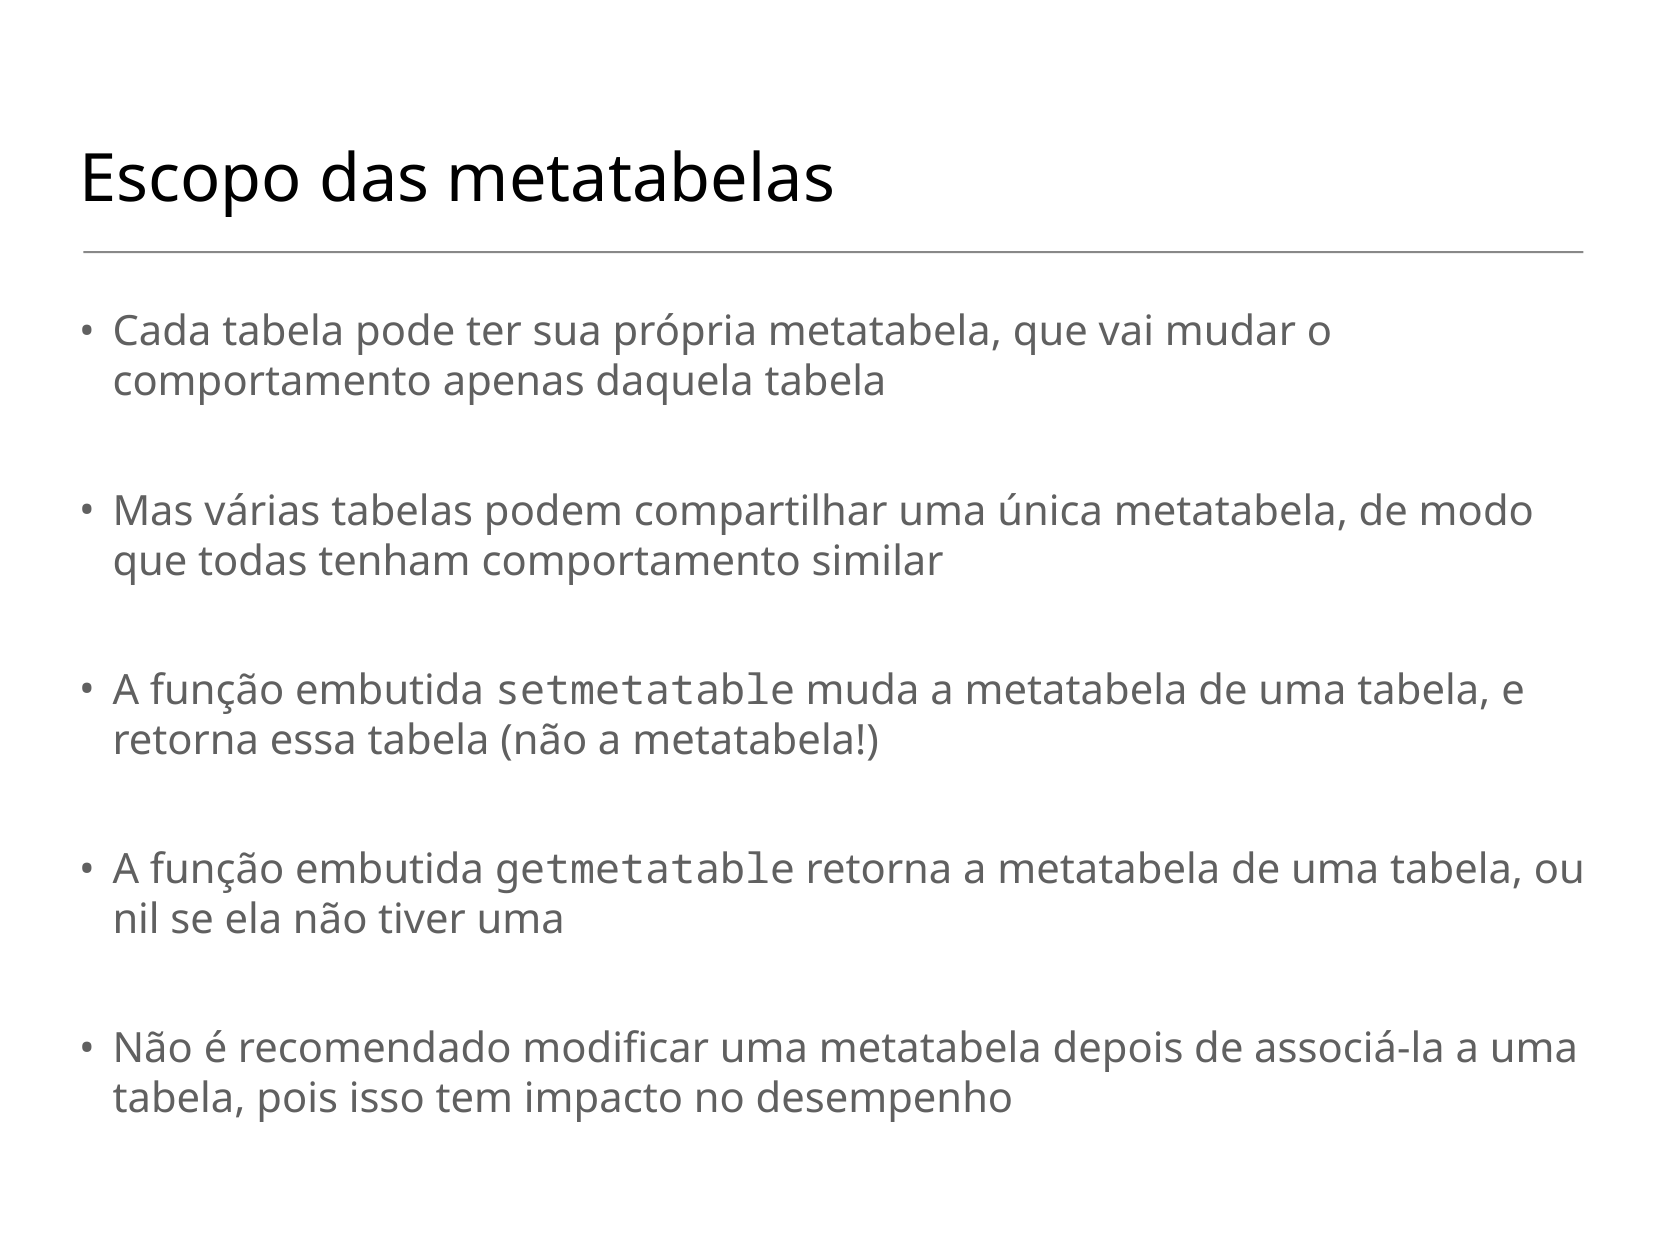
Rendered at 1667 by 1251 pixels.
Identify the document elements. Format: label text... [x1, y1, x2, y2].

list Cada tabela pode ter sua própria metatabela, que vai mudar o comportamento apenas daquela tabela Mas várias tabelas podem compartilhar uma única metatabela, de modo que todas tenham comportamento similar A função embutida setmetatable muda a metatabela de uma tabela, e retorna essa tabela (não a metatabela!) A função embutida getmetatable retorna a metatabela de uma tabela, ou nil se ela não tiver uma Não é recomendado modificar uma metatabela depois de associá-la a uma tabela, pois isso tem impacto no desempenho [72, 297, 1594, 1140]
title Escopo das metatabelas [72, 41, 1594, 221]
